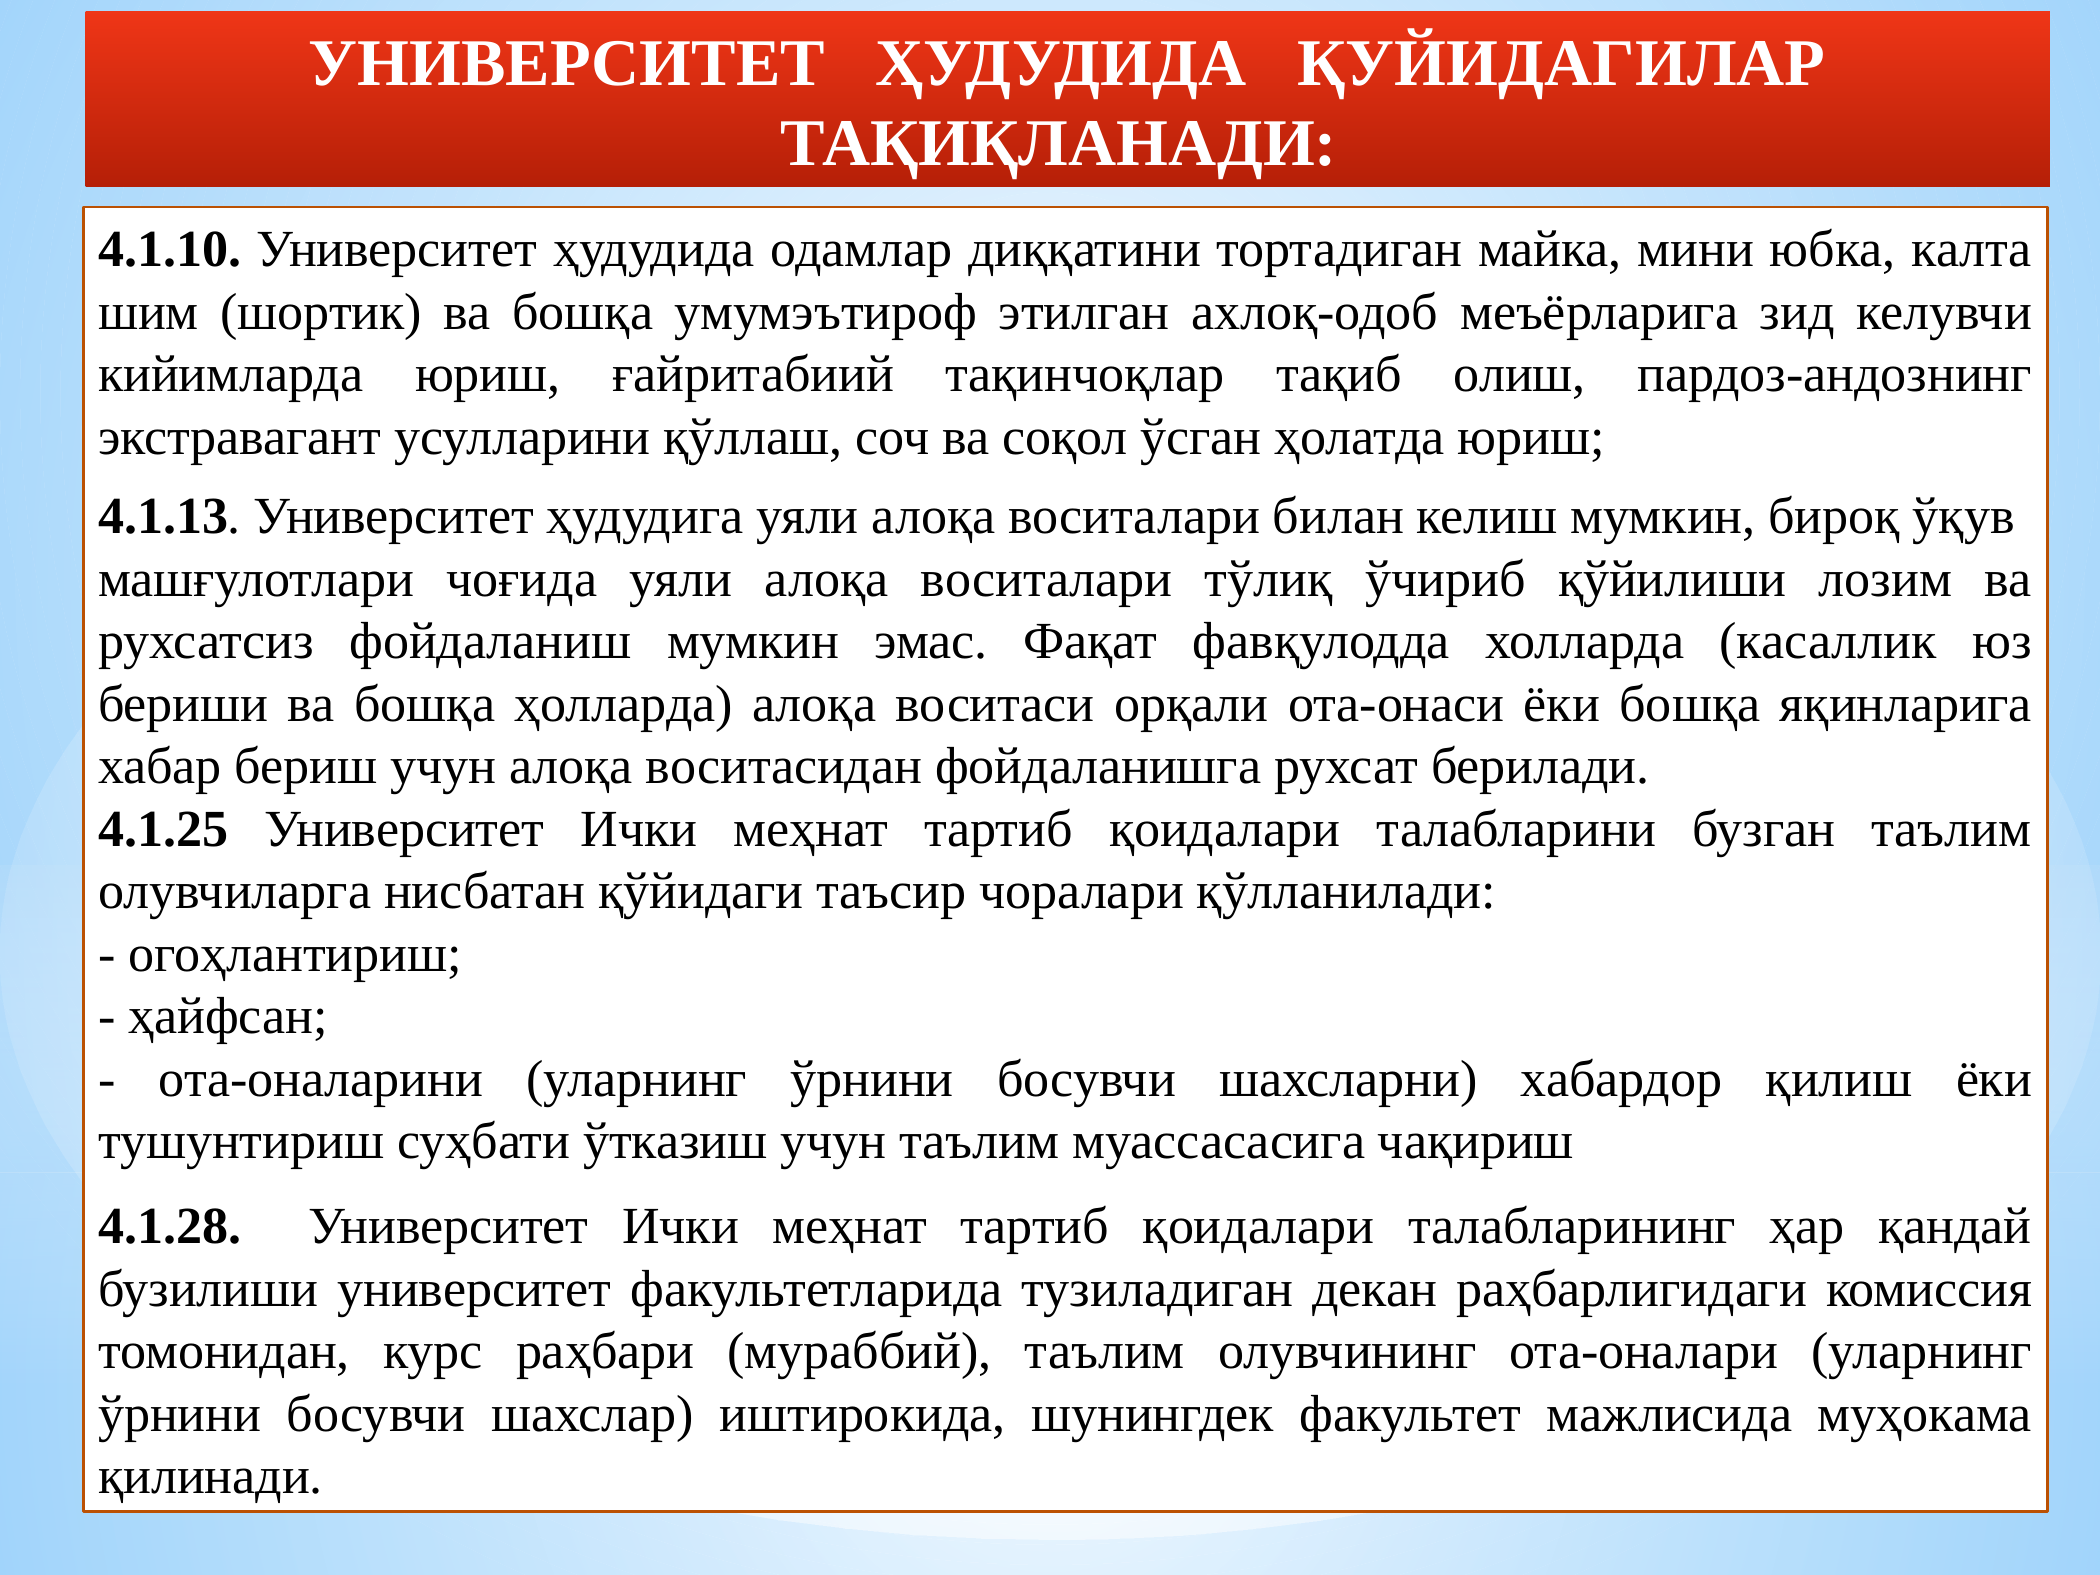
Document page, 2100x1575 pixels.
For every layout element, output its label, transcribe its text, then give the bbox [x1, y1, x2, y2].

text_box 4.1.10. Университет ҳудудида одамлар диққатини тортадиган майка, мини юбка, калта шим (шортик) ва бошқа умумэътироф этилган ахлоқ-одоб меъёрларига зид келувчи кийимларда юриш, ғайритабиий тақинчоқлар тақиб олиш, пардоз-андознинг экстравагант усулларини қўллаш, соч ва соқол ўсган ҳолатда юриш; 4.1.13. Университет ҳудудига уяли алоқа воситалари билан келиш мумкин, бироқ ўқув машғулотлари чоғида уяли алоқа воситалари тўлиқ ўчириб қўйилиши лозим ва рухсатсиз фойдаланиш мумкин эмас. Фақат фавқулодда холларда (касаллик юз бериши ва бошқа ҳолларда) алоқа воситаси орқали ота-онаси ёки бошқа яқинларига хабар бериш учун алоқа воситасидан фойдаланишга рухсат берилади. 4.1.25 Университет Ички меҳнат тартиб қоидалари талабларини бузган таълим олувчиларга нисбатан қўйидаги таъсир чоралари қўлланилади: - огоҳлантириш; - ҳайфсан; - ота-оналарини (уларнинг ўрнини босувчи шахсларни) хабардор қилиш ёки тушунтириш суҳбати ўтказиш учун таълим муассасасига чақириш 4.1.28. Университет Ички меҳнат тартиб қоидалари талабларининг ҳар қандай бузилиши университет факультетларида тузиладиган декан раҳбарлигидаги комиссия томонидан, курс раҳбари (мураббий), таълим олувчининг ота-оналари (уларнинг ўрнини босувчи шахслар) иштирокида, шунингдек факультет мажлисида муҳокама қилинади. [82, 206, 2049, 1513]
text_box УНИВЕРСИТЕТ ҲУДУДИДА ҚУЙИДАГИЛАР ТАҚИҚЛАНАДИ: [85, 11, 2050, 187]
